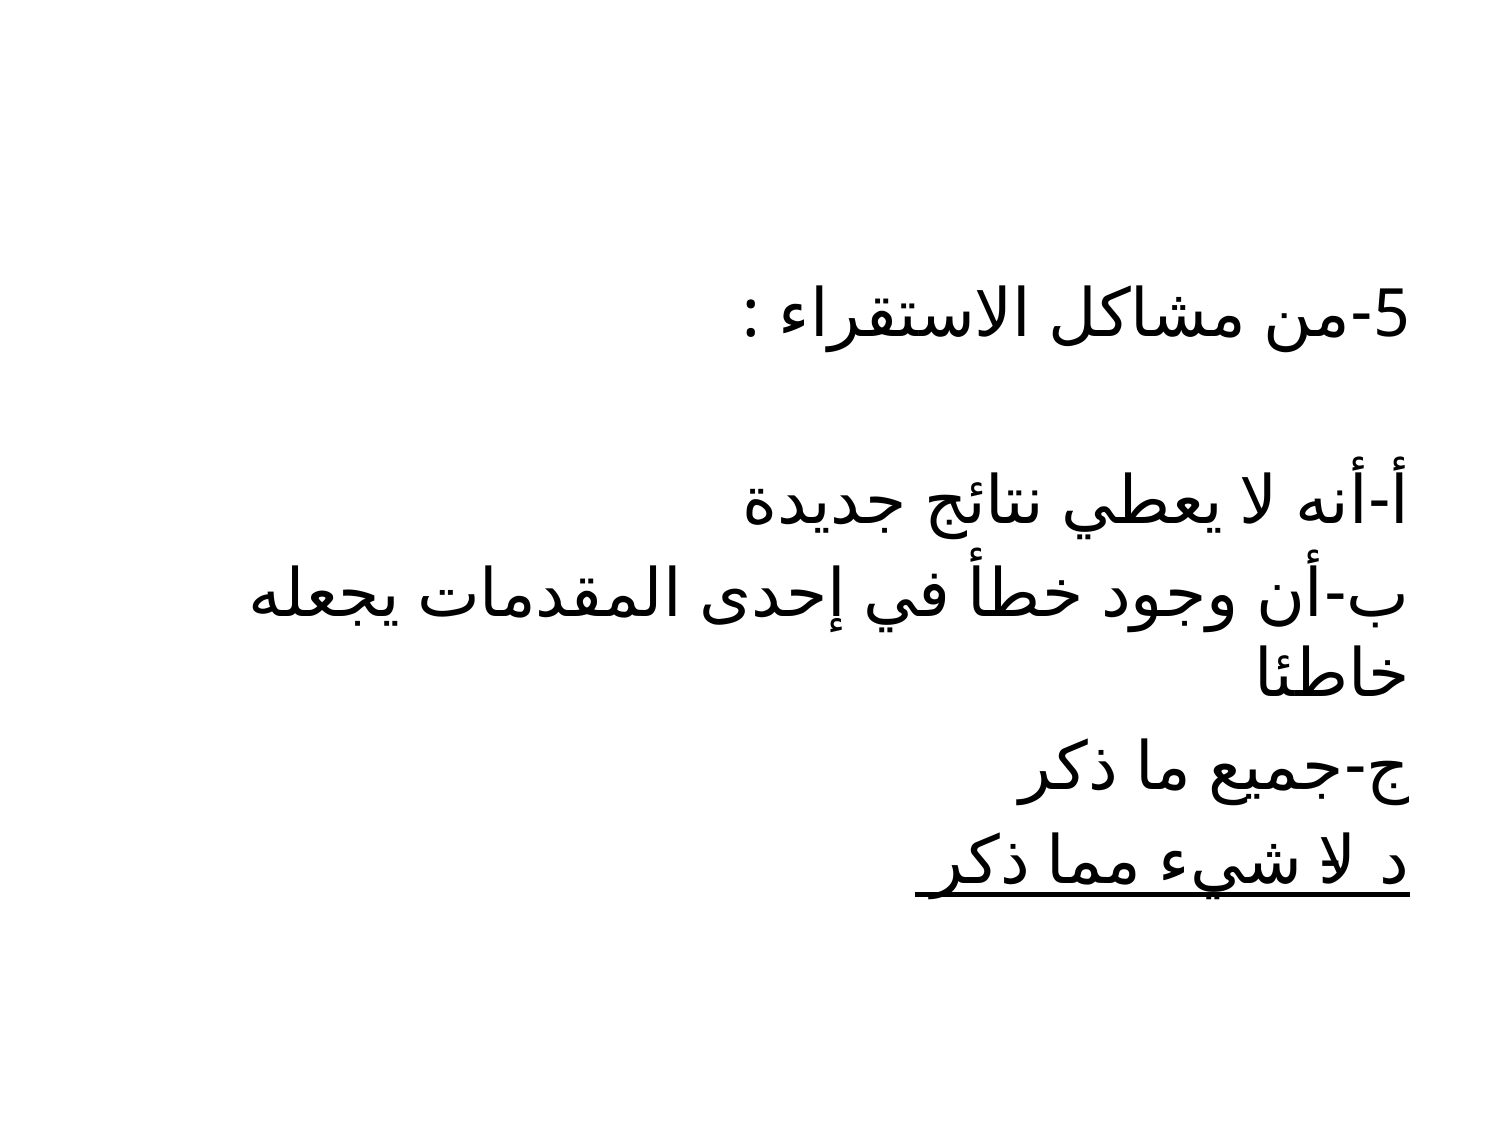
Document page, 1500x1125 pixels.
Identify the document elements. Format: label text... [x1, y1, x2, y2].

list 5-من مشاكل الاستقراء : أ-أنه لا يعطي نتائج جديدة ب-أن وجود خطأ في إحدى المقدمات يجعله خاطئا ج-جميع ما ذكر د-لا شيء مما ذكر [75, 262, 1425, 1005]
